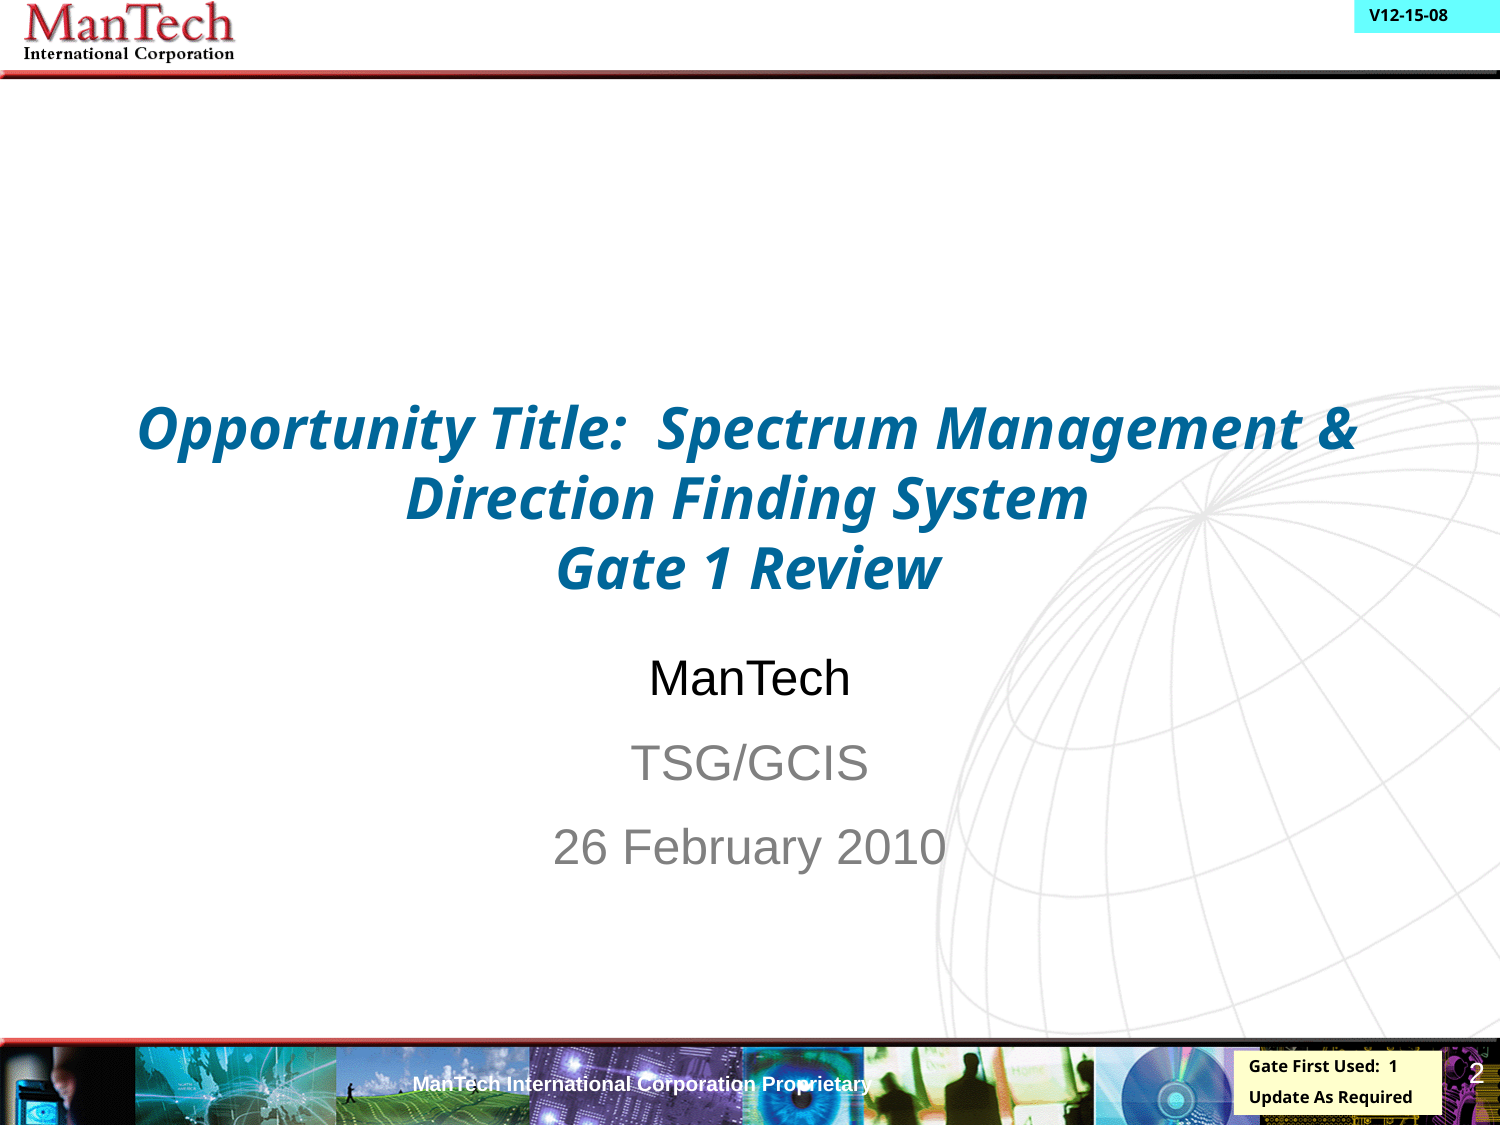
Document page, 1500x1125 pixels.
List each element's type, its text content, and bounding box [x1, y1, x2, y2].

slide_number 2 [1149, 1046, 1500, 1125]
subtitle ManTech TSG/GCIS 26 February 2010 [224, 637, 1276, 926]
title Opportunity Title: Spectrum Management & Direction Finding System Gate 1 Review [56, 404, 1440, 830]
text_box Gate First Used: 1 Update As Required [1233, 1050, 1443, 1115]
